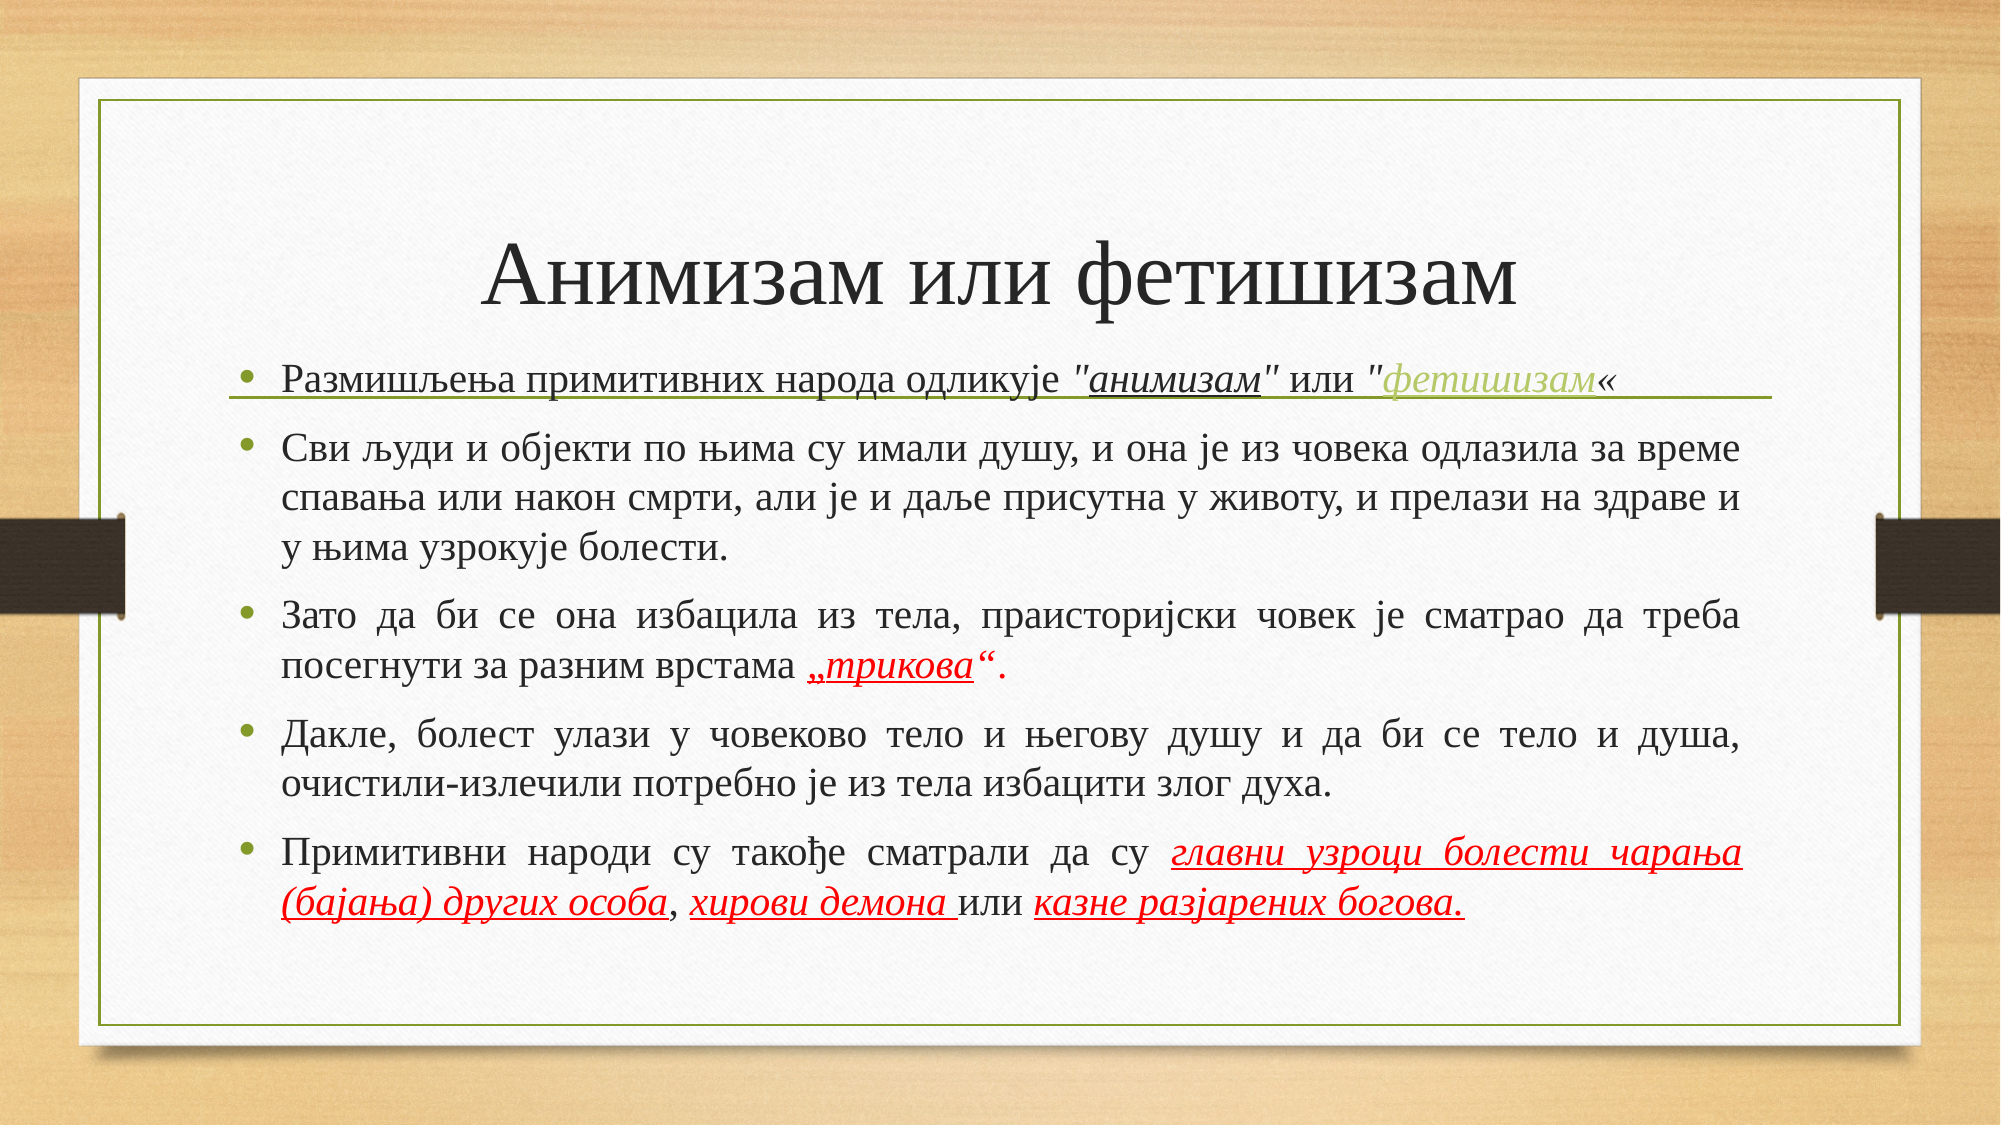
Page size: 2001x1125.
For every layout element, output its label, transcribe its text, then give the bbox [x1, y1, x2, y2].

picture [0, 0, 2001, 1125]
title Анимизам или фетишизам [212, 161, 1788, 375]
list Размишљења примитивних народа одликује "анимизам" или "фетишизам« Сви људи и објекти по њима су имали душу, и она је из човека одлазила за време спавања или након смрти, али је и даље присутна у животу, и прелази на здраве и у њима узрокује болести. Зато да би се она избацила из тела, праисторијски човек је сматрао да треба посегнути за разним врстама „трикова“. Дакле, болест улази у човеково тело и његову душу и да би се тело и душа, очистили-излечили потребно је из тела избацити злог духа. Примитивни народи су такође сматрали да су главни узроци болести чарања (бајања) других особа, хирови демона или казне разјарених богова. [223, 343, 1758, 935]
